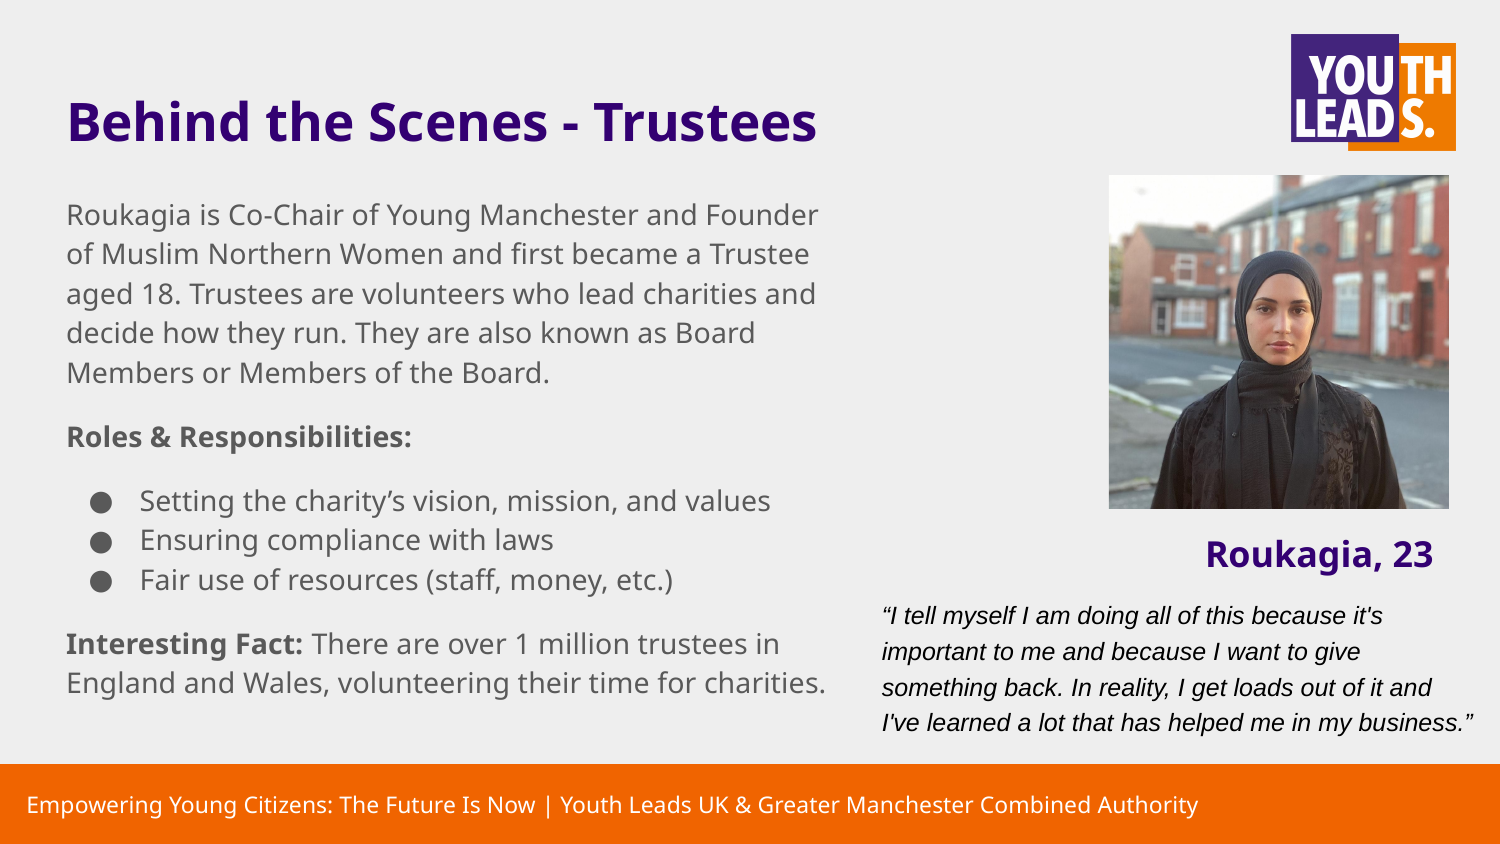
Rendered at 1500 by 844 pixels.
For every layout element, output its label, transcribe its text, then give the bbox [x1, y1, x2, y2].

title Roukagia, 23 [684, 516, 1449, 611]
picture [1291, 34, 1456, 151]
picture [1108, 175, 1450, 509]
title Behind the Scenes - Trustees [51, 72, 1449, 167]
list Roukagia is Co-Chair of Young Manchester and Founder of Muslim Northern Women and first became a Trustee aged 18. Trustees are volunteers who lead charities and decide how they run. They are also known as Board Members or Members of the Board. Roles & Responsibilities: Setting the charity’s vision, mission, and values Ensuring compliance with laws Fair use of resources (staff, money, etc.) Interesting Fact: There are over 1 million trustees in England and Wales, volunteering their time for charities. [51, 176, 849, 750]
text_box “I tell myself I am doing all of this because it's important to me and because I want to give something back. In reality, I get loads out of it and I've learned a lot that has helped me in my business.” [881, 593, 1475, 737]
